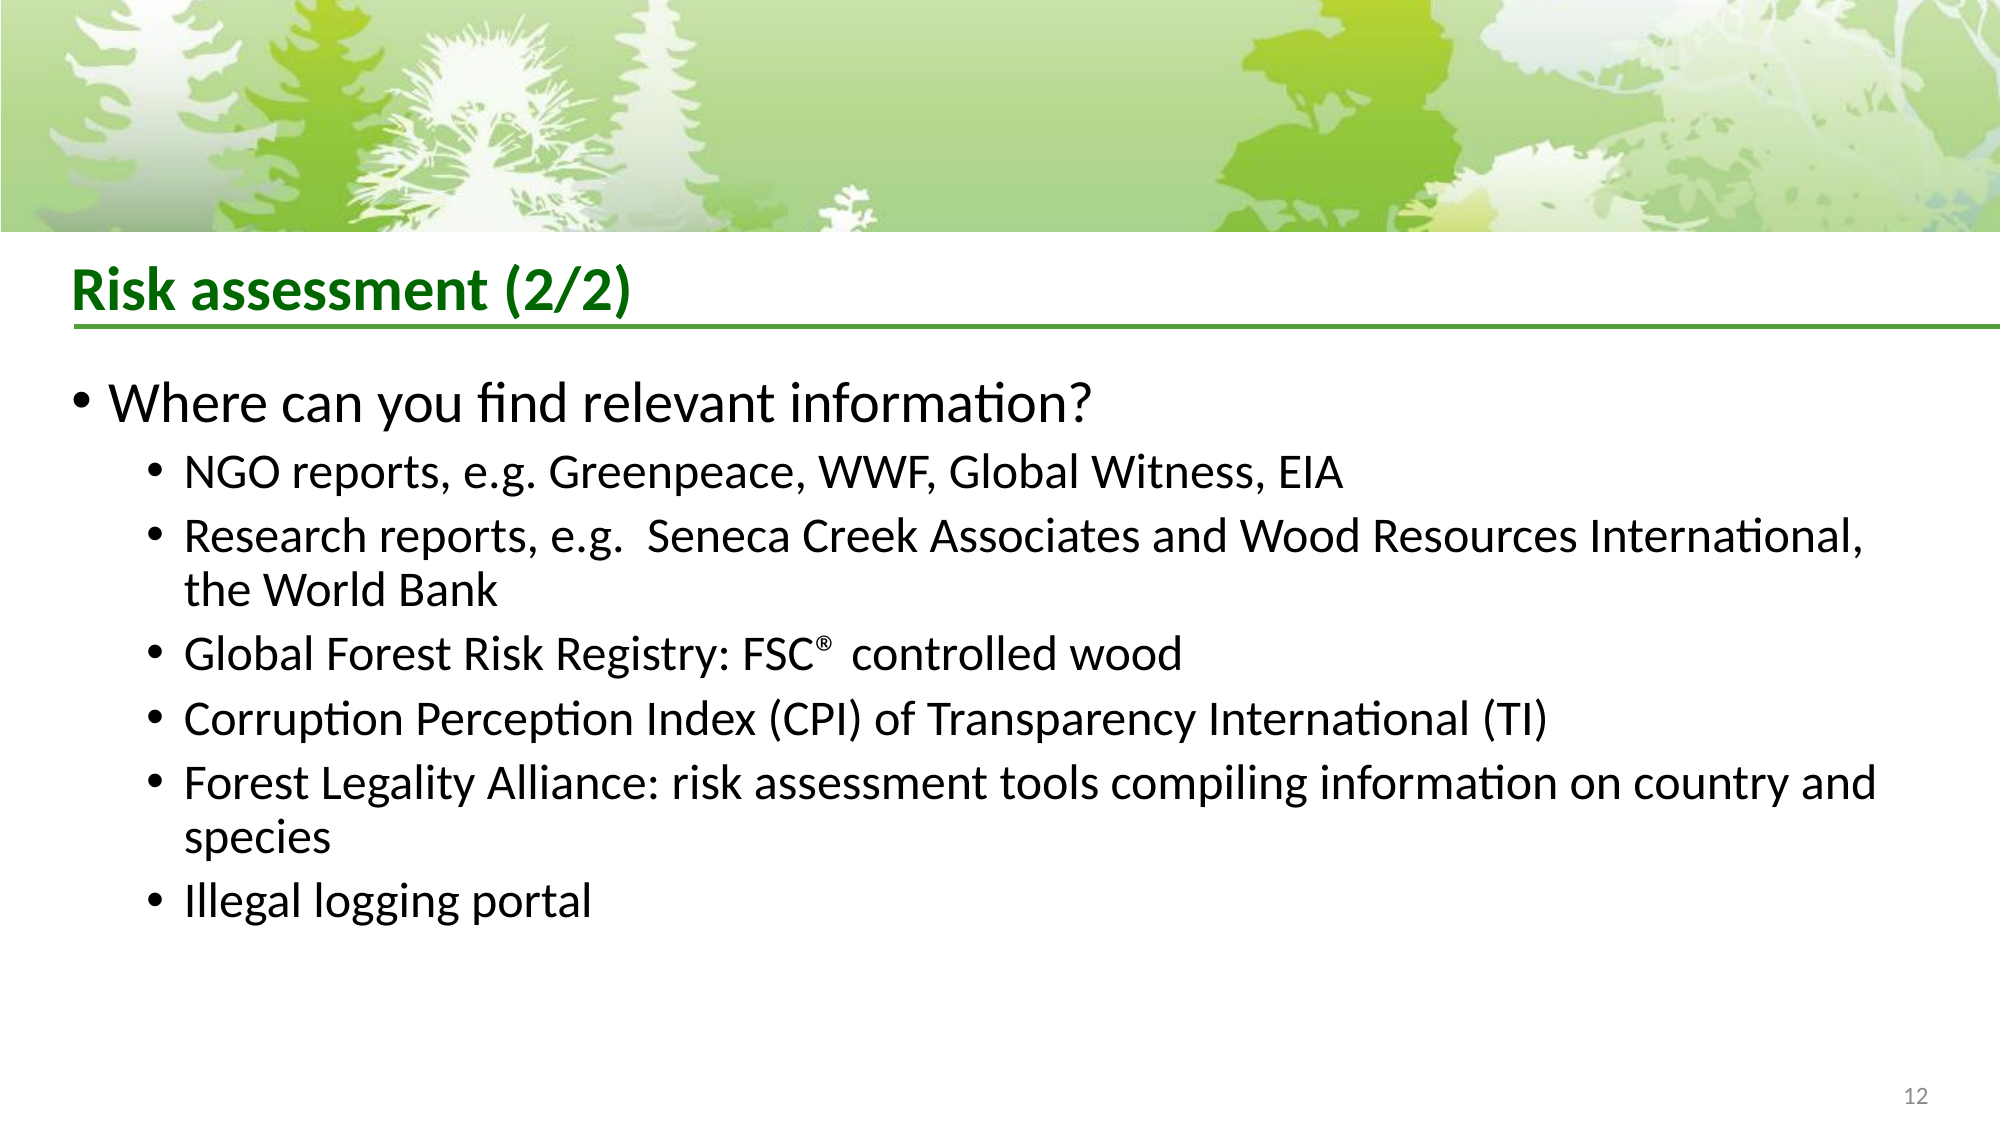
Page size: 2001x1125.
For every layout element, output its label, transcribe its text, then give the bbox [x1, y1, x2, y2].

list Where can you find relevant information? NGO reports, e.g. Greenpeace, WWF, Global Witness, EIA Research reports, e.g. Seneca Creek Associates and Wood Resources International, the World Bank Global Forest Risk Registry: FSC® controlled wood Corruption Perception Index (CPI) of Transparency International (TI) Forest Legality Alliance: risk assessment tools compiling information on country and species Illegal logging portal [56, 364, 1944, 970]
title Risk assessment (2/2) [56, 181, 1782, 364]
slide_number 12 [1493, 1065, 1944, 1125]
picture [0, 0, 2000, 232]
